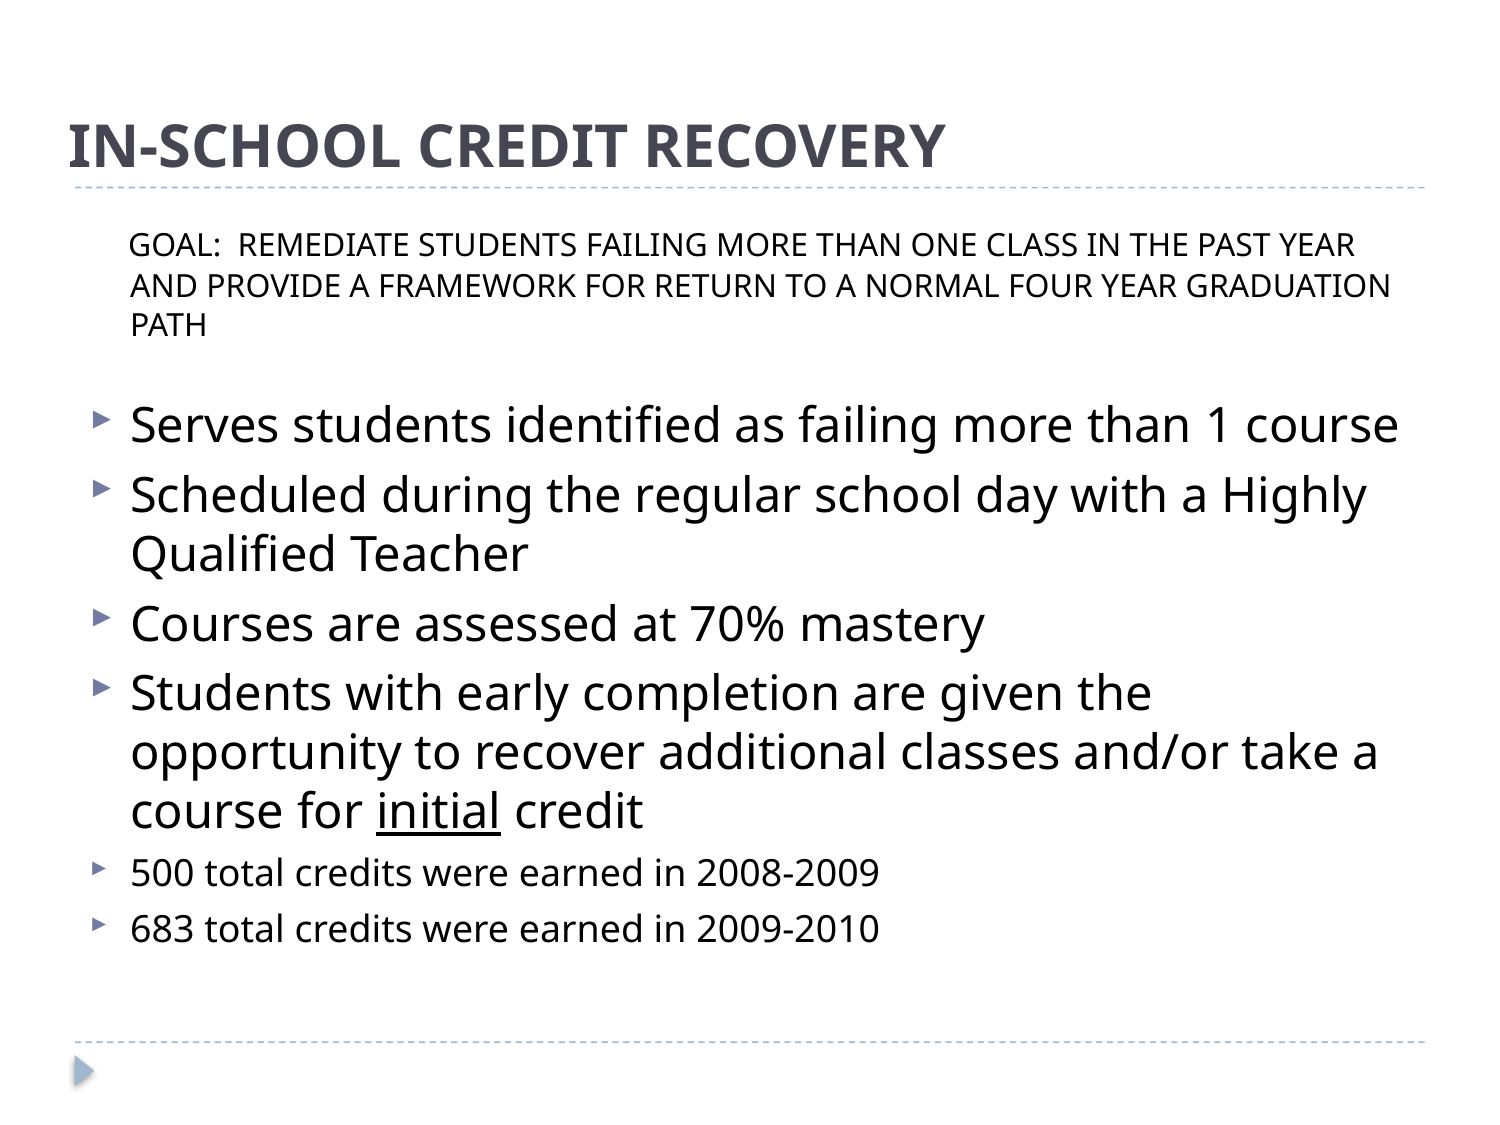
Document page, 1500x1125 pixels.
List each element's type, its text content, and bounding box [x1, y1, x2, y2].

list Goal: Remediate students failing more than one class in the past year and provide a framework for return to a normal four year graduation path Serves students identified as failing more than 1 course Scheduled during the regular school day with a Highly Qualified Teacher Courses are assessed at 70% mastery Students with early completion are given the opportunity to recover additional classes and/or take a course for initial credit 500 total credits were earned in 2008-2009 683 total credits were earned in 2009-2010 [75, 200, 1425, 1010]
title In-School Credit Recovery [37, 0, 1388, 188]
